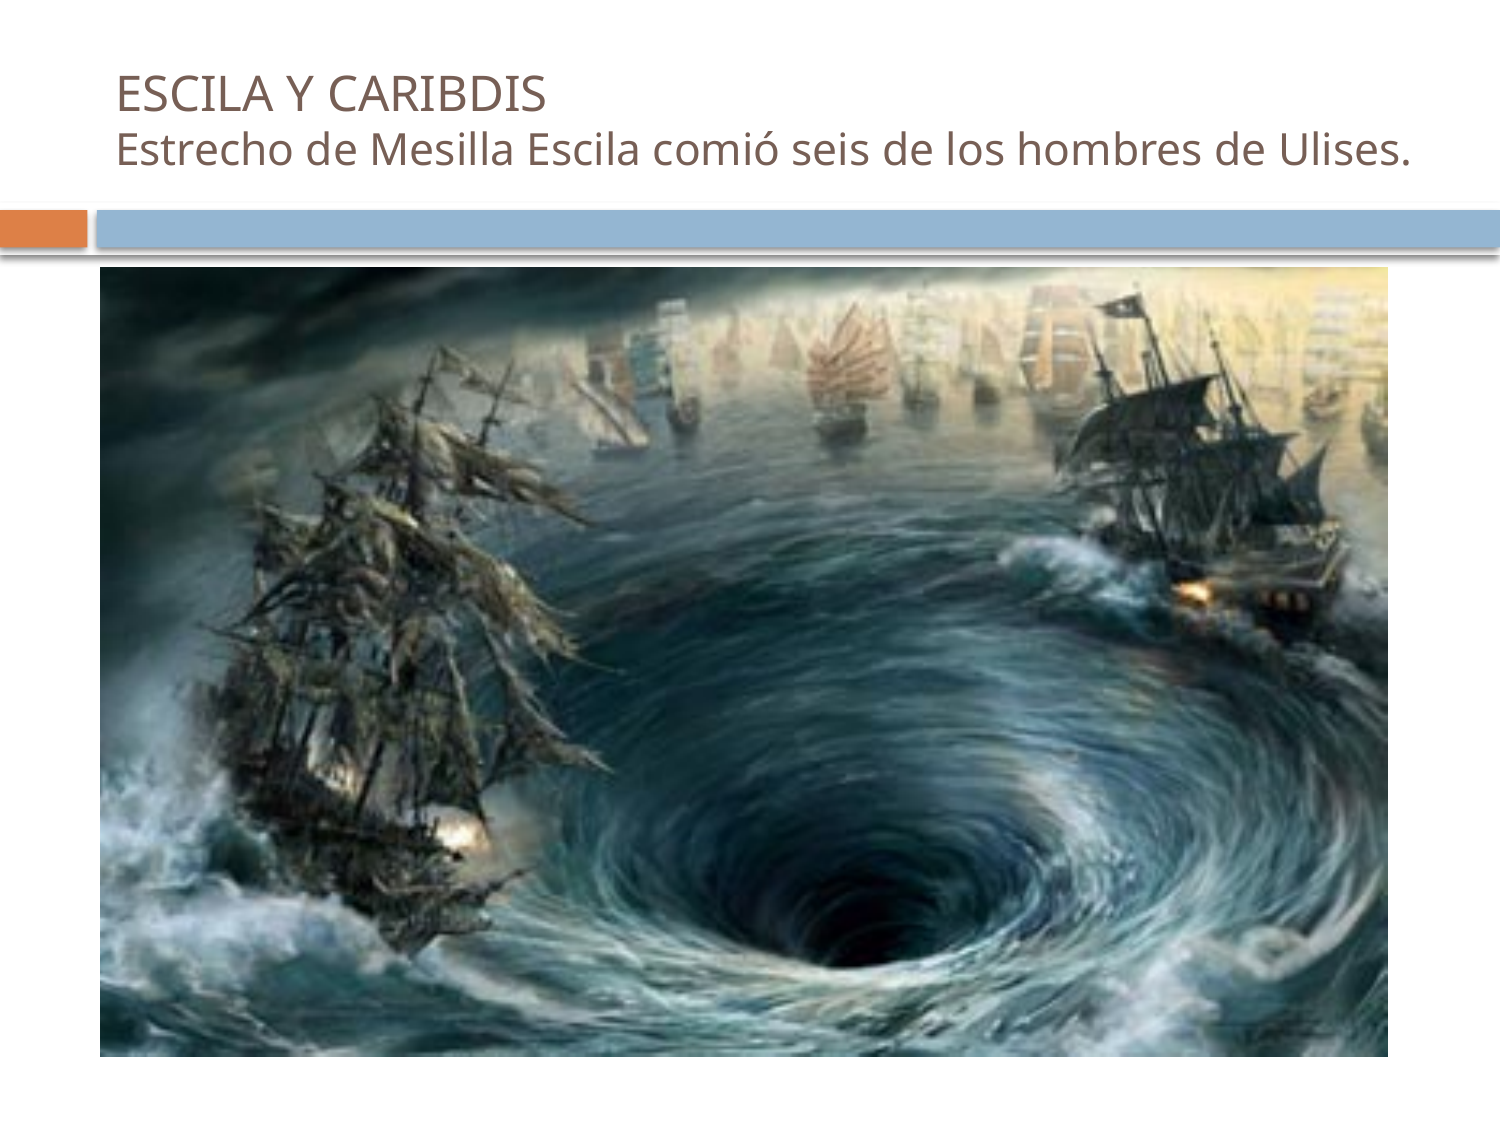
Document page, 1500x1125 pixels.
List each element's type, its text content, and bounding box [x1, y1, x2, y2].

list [99, 266, 1389, 1058]
title ESCILA Y CARIBDIS Estrecho de Mesilla Escila comió seis de los hombres de Ulises. [100, 37, 1438, 200]
